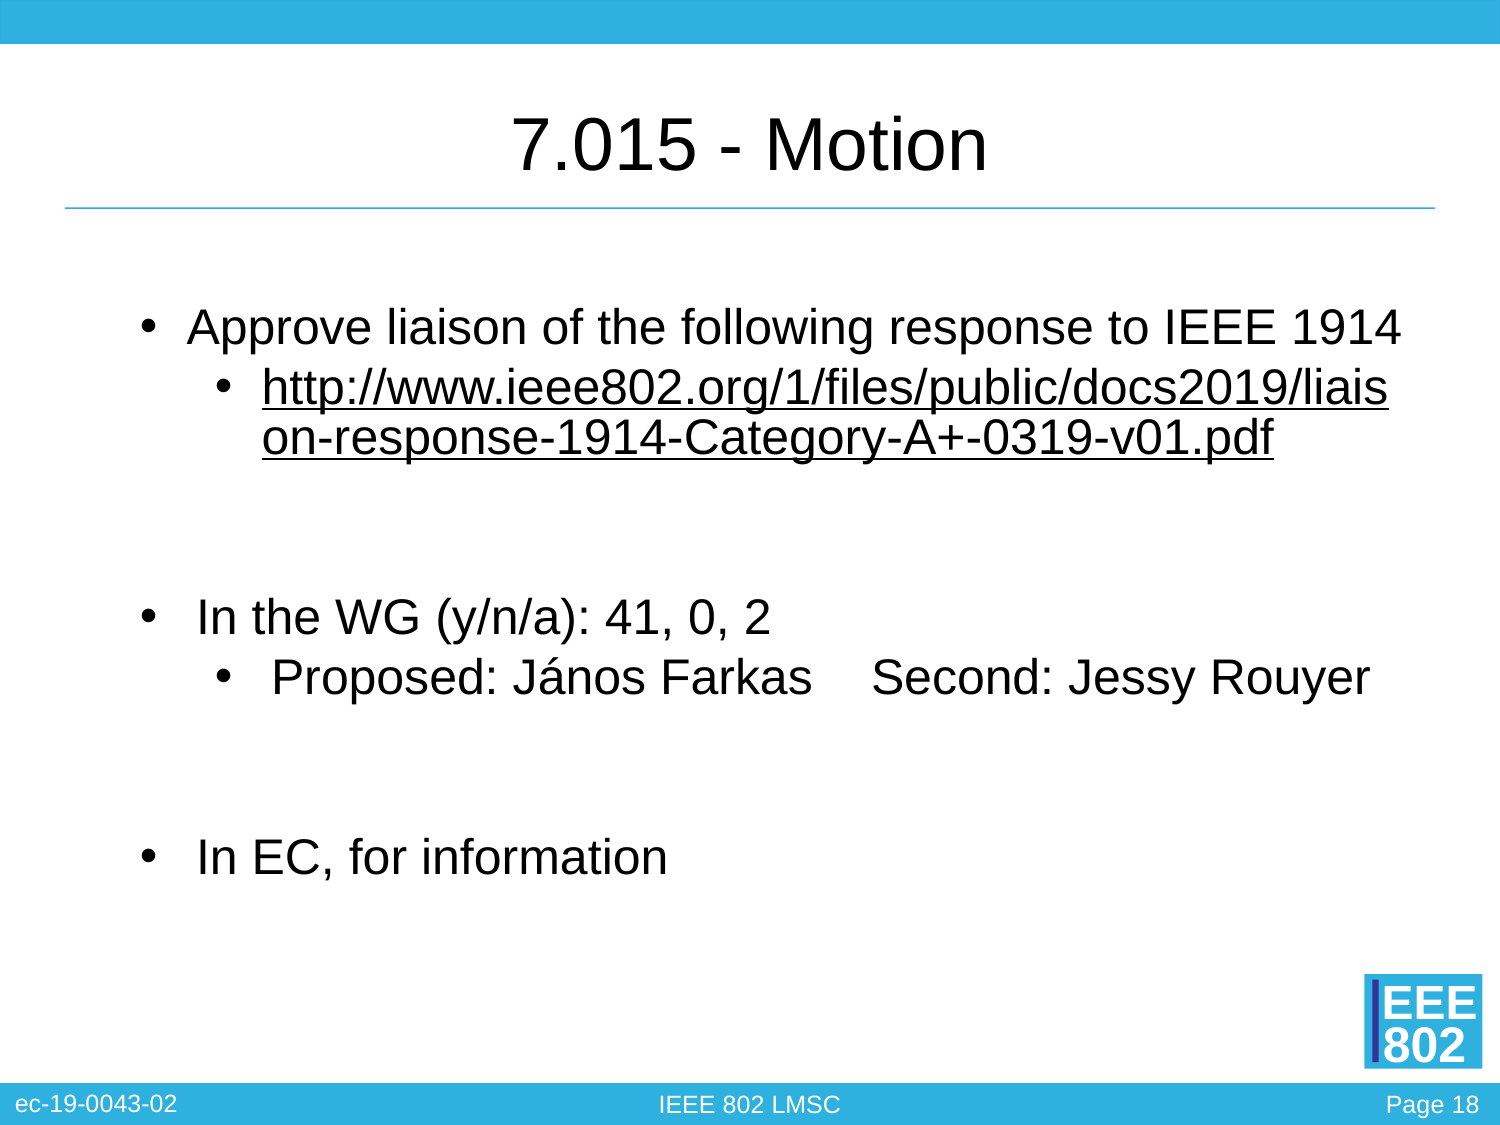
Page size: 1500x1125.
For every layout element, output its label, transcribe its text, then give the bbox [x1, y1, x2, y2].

text_box Approve liaison of the following response to IEEE 1914 http://www.ieee802.org/1/files/public/docs2019/liaison-response-1914-Category-A+-0319-v01.pdf In the WG (y/n/a): 41, 0, 2 Proposed: János Farkas Second: Jessy Rouyer In EC, for information [125, 287, 1425, 843]
title 7.015 - Motion [75, 75, 1425, 205]
